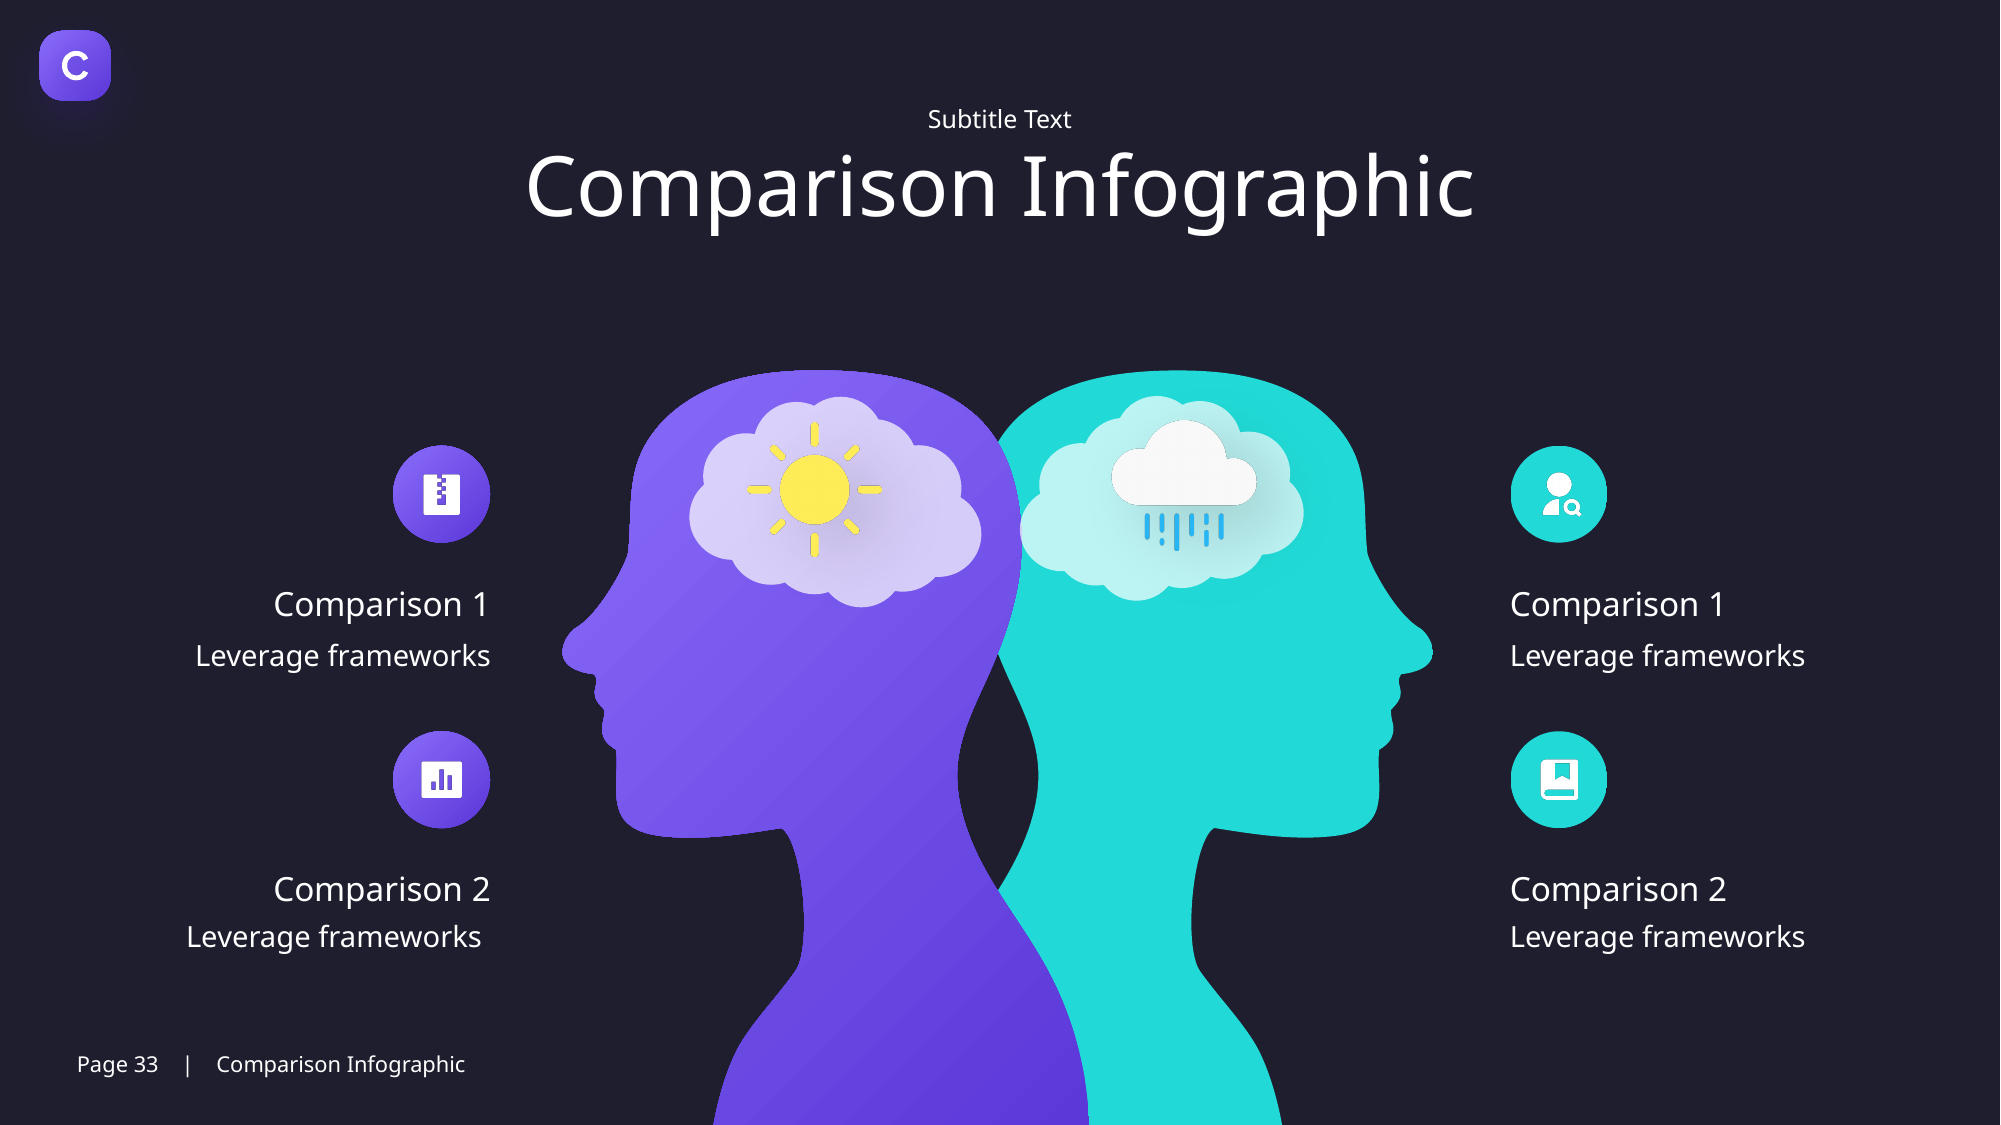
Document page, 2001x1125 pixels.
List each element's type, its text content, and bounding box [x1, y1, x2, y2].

text_box Comparison 2 [1494, 849, 1862, 916]
text_box [1047, 369, 1300, 395]
text_box Comparison 2 [102, 849, 506, 916]
text_box Subtitle Text [912, 96, 1087, 142]
text_box [392, 730, 492, 830]
text_box Leverage frameworks [1494, 904, 1847, 961]
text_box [1019, 395, 1304, 601]
text_box Comparison Infographic [450, 125, 1550, 240]
text_box [998, 397, 1434, 1125]
text_box [561, 398, 1091, 1125]
text_box Leverage frameworks [1494, 622, 1847, 680]
text_box [416, 755, 467, 805]
text_box [416, 469, 467, 519]
text_box [1534, 755, 1584, 805]
text_box [1534, 469, 1584, 519]
text_box Leverage frameworks [153, 622, 506, 680]
text_box Comparison 1 [138, 563, 506, 631]
text_box Leverage frameworks [144, 904, 497, 961]
text_box [1509, 730, 1609, 830]
text_box [392, 444, 492, 544]
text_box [689, 396, 982, 608]
text_box [693, 369, 950, 396]
text_box Comparison 1 [1494, 563, 1862, 631]
text_box [1509, 444, 1609, 544]
